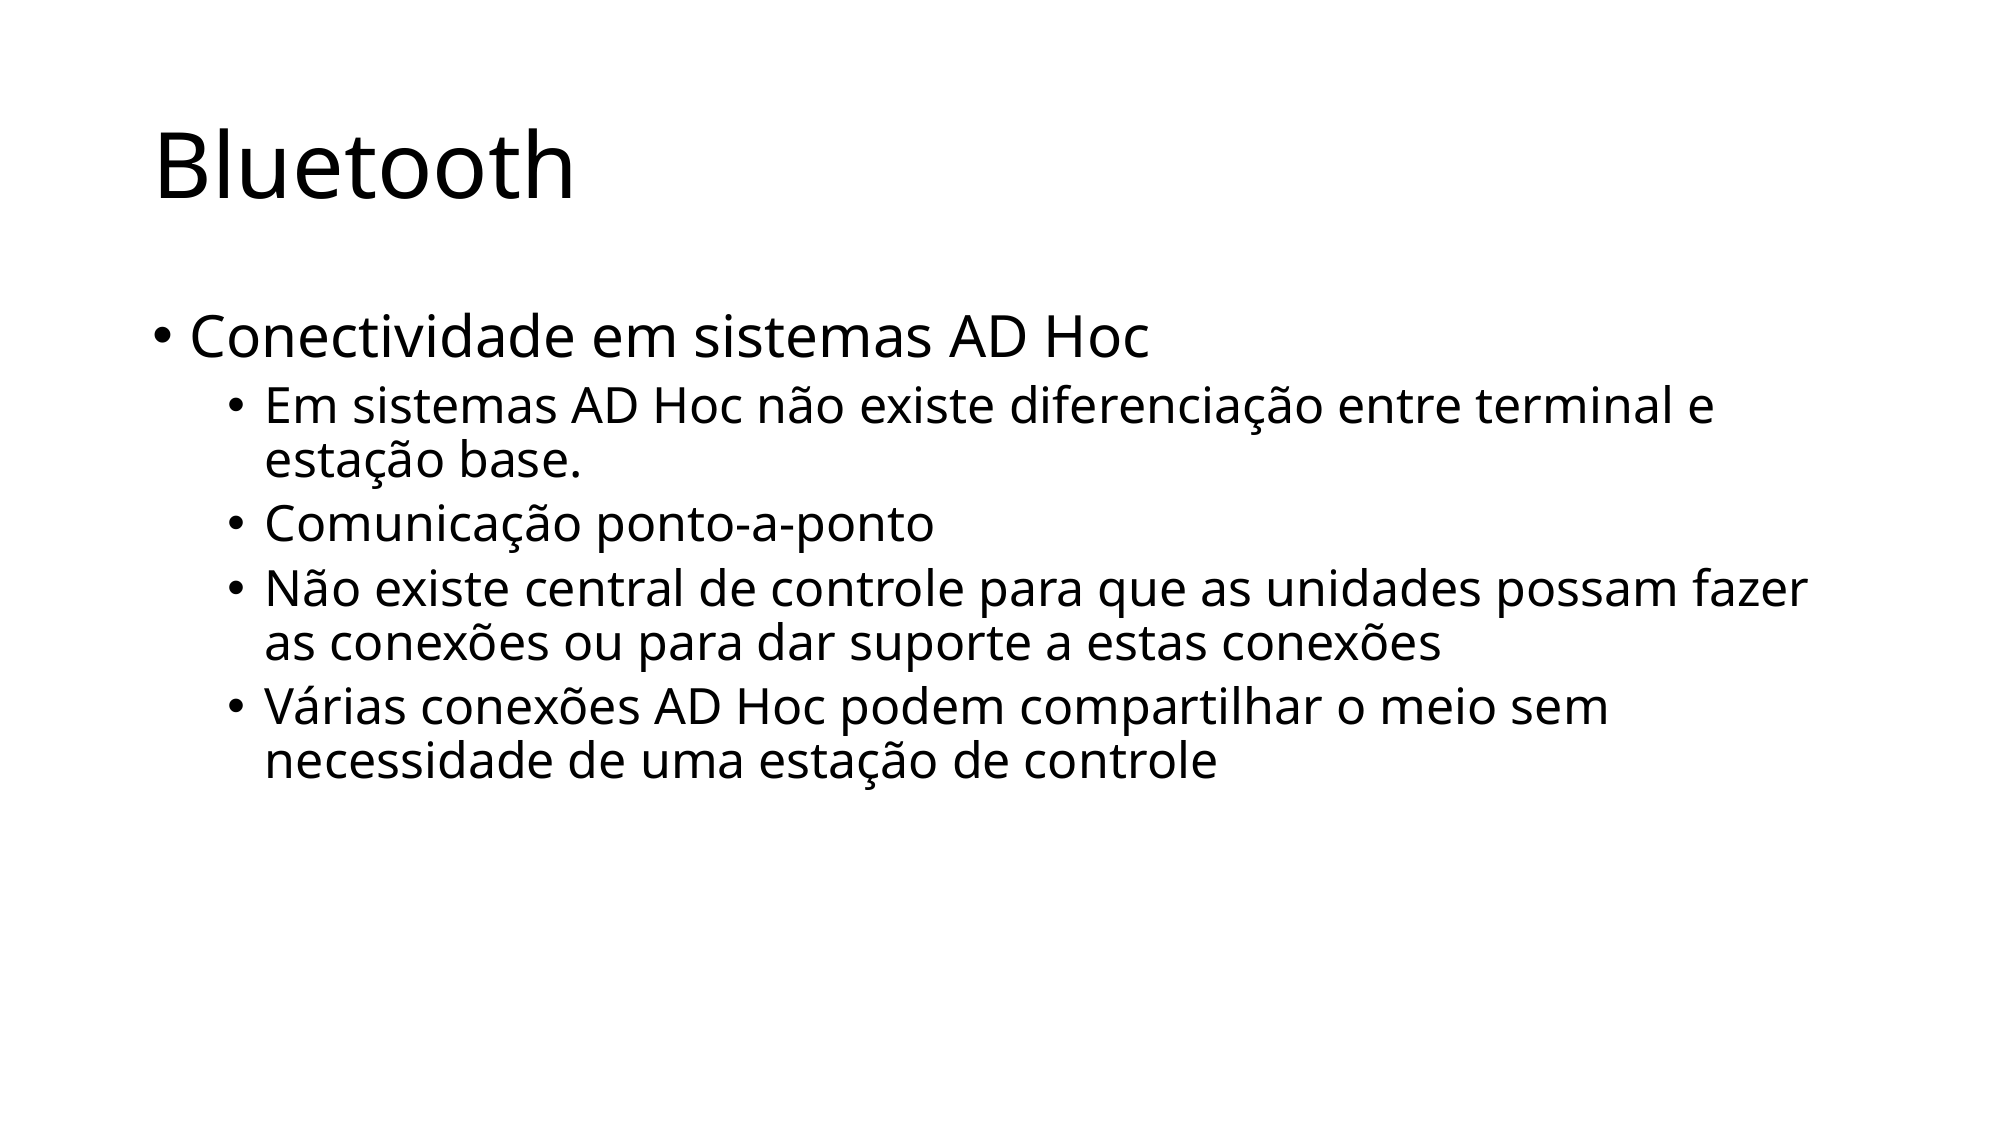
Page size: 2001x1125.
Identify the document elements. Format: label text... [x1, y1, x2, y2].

list Conectividade em sistemas AD Hoc Em sistemas AD Hoc não existe diferenciação entre terminal e estação base. Comunicação ponto-a-ponto Não existe central de controle para que as unidades possam fazer as conexões ou para dar suporte a estas conexões Várias conexões AD Hoc podem compartilhar o meio sem necessidade de uma estação de controle [137, 299, 1863, 1014]
title Bluetooth [137, 59, 1863, 278]
